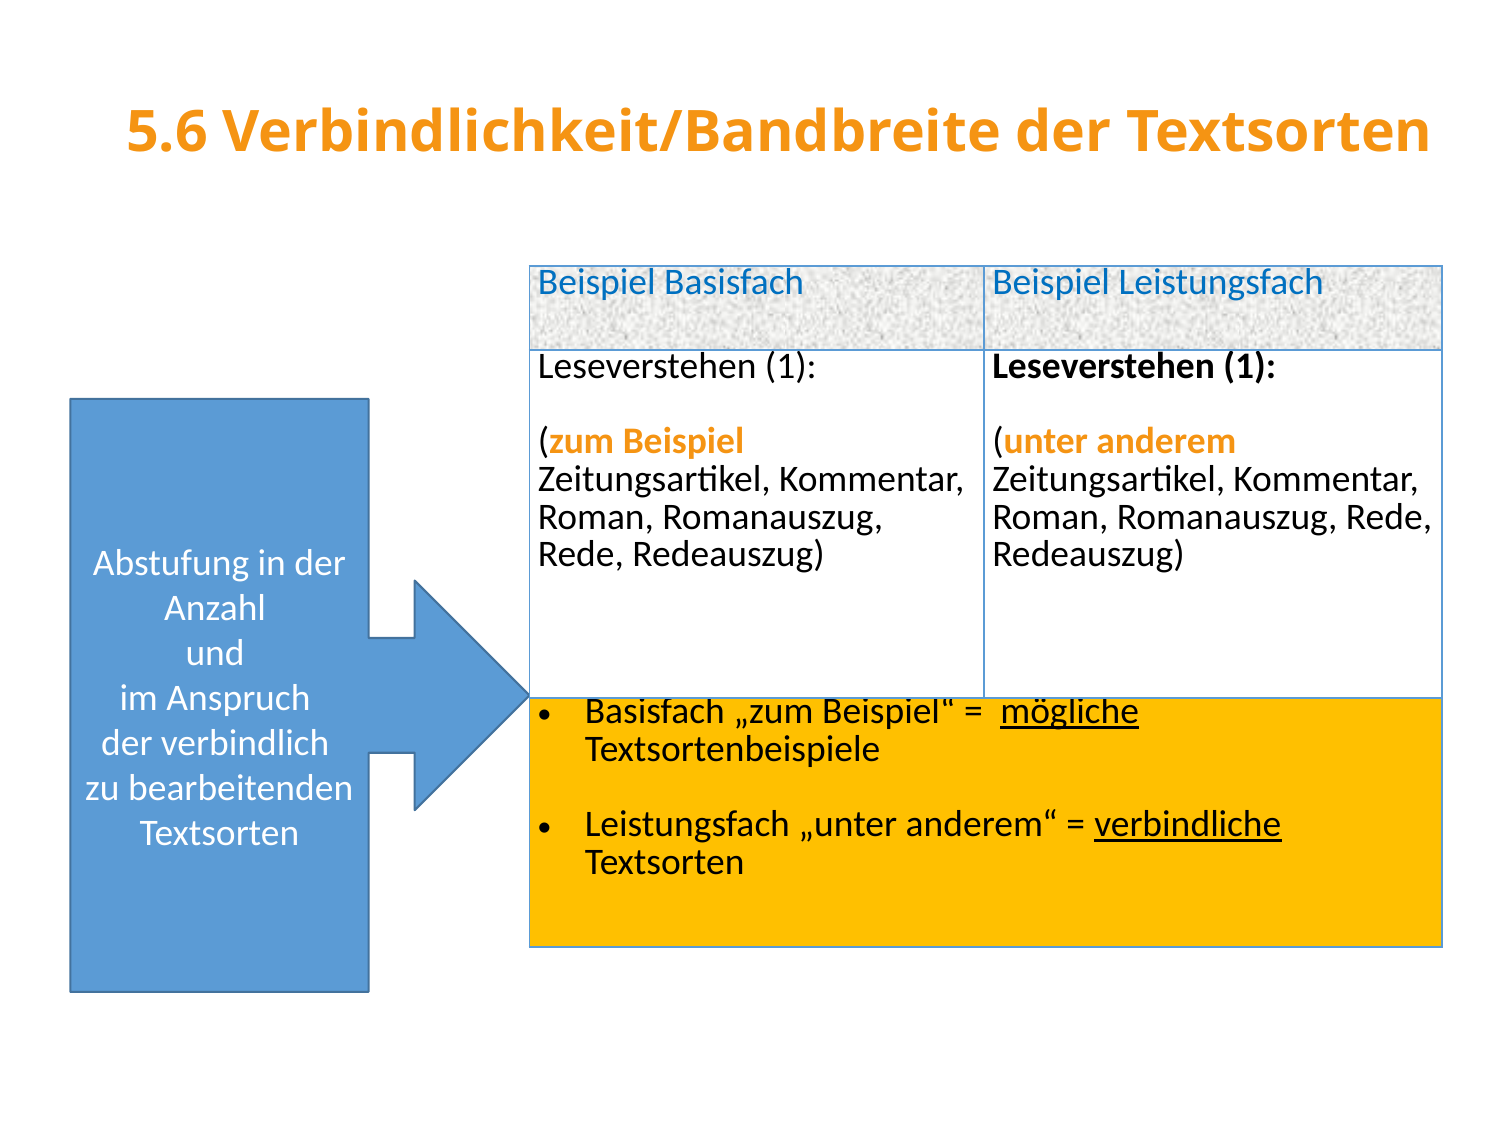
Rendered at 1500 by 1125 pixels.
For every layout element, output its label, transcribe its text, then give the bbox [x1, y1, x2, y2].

table_header Basisfach „zum Beispiel“ = mögliche Textsortenbeispiele Leistungsfach „unter anderem“ = verbindliche Textsorten [530, 699, 1441, 946]
table_header Beispiel Basisfach [530, 267, 983, 349]
table_cell Leseverstehen (1): (zum Beispiel Zeitungsartikel, Kommentar, Roman, Romanauszug, Rede, Redeauszug) [530, 351, 983, 697]
table_cell Leseverstehen (1): (unter anderem Zeitungsartikel, Kommentar, Roman, Romanauszug, Rede, Redeauszug) [985, 351, 1441, 697]
title 5.6 Verbindlichkeit/Bandbreite der Textsorten [88, 87, 1471, 178]
text_box Abstufung in der Anzahl und im Anspruch der verbindlich zu bearbeitenden Textsorten [69, 397, 529, 993]
table_header Beispiel Leistungsfach [985, 267, 1441, 349]
